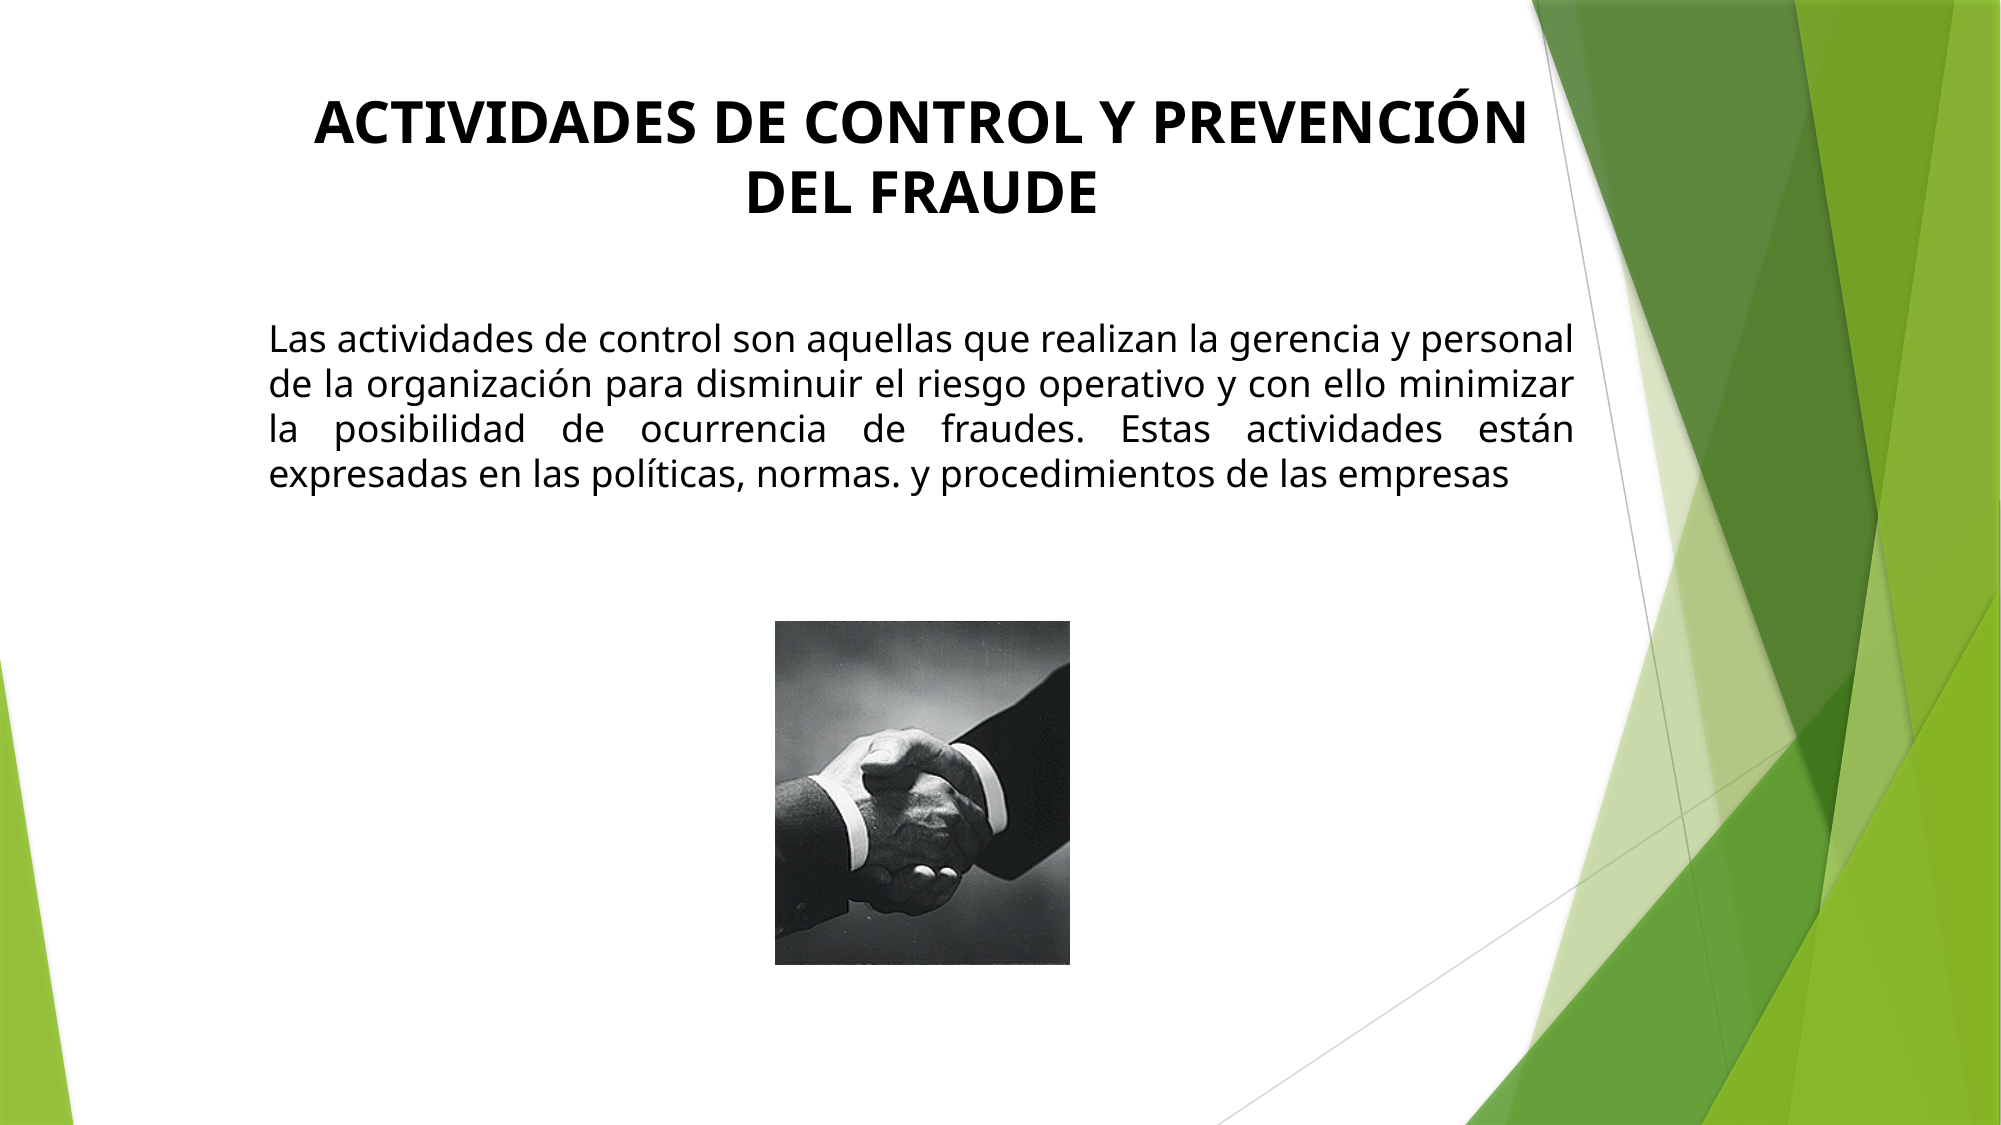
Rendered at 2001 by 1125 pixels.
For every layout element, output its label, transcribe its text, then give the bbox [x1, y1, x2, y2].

picture [774, 621, 1070, 965]
text_box ACTIVIDADES DE CONTROL Y PREVENCIÓN DEL FRAUDE Las actividades de control son aquellas que realizan la gerencia y personal de la organización para disminuir el riesgo operativo y con ello minimizar la posibilidad de ocurrencia de fraudes. Estas actividades están expresadas en las políticas, normas. y procedimientos de las empresas [253, 78, 1591, 503]
